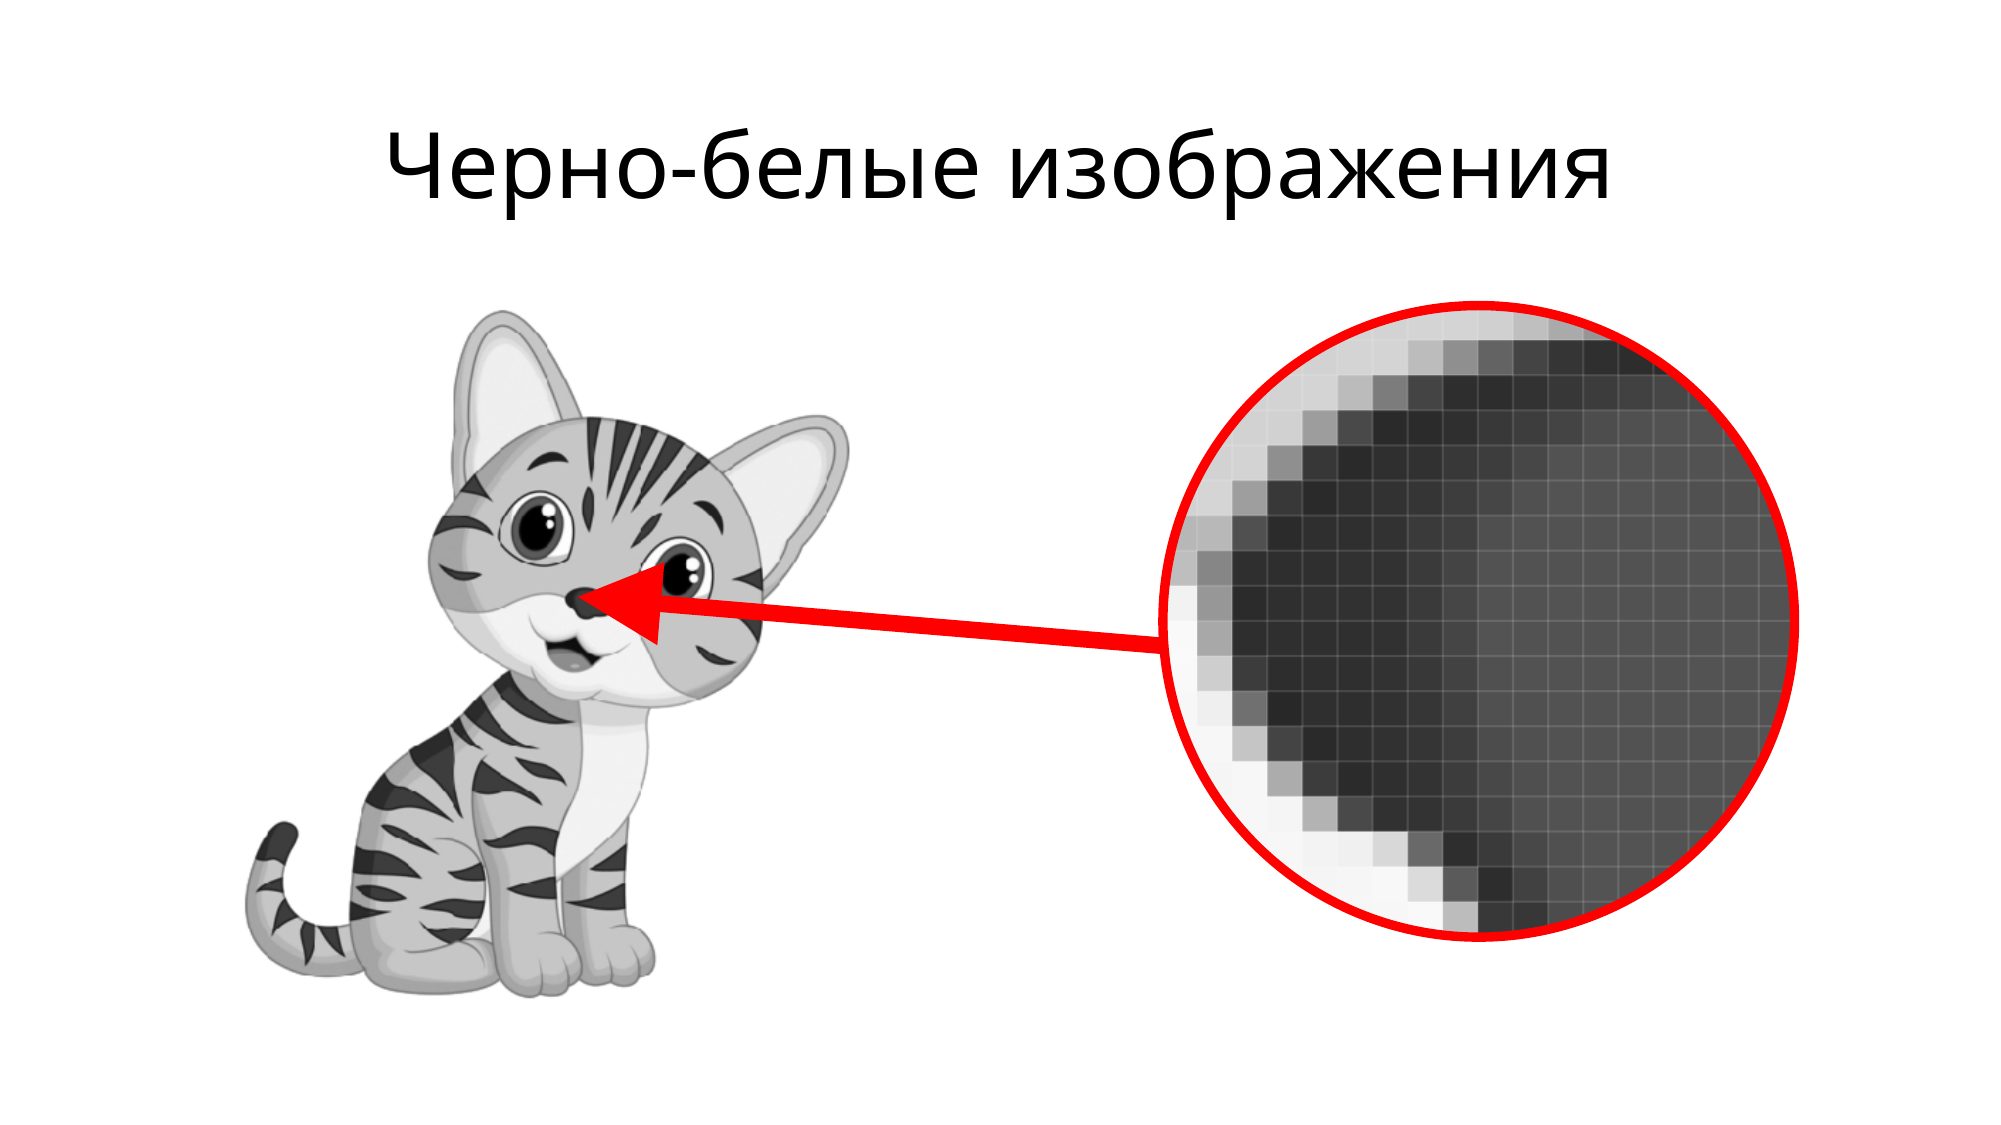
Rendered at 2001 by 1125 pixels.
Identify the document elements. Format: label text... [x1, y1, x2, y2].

title Черно-белые изображения [137, 59, 1863, 278]
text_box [577, 596, 1162, 646]
picture [1162, 305, 1795, 938]
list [224, 299, 868, 1014]
